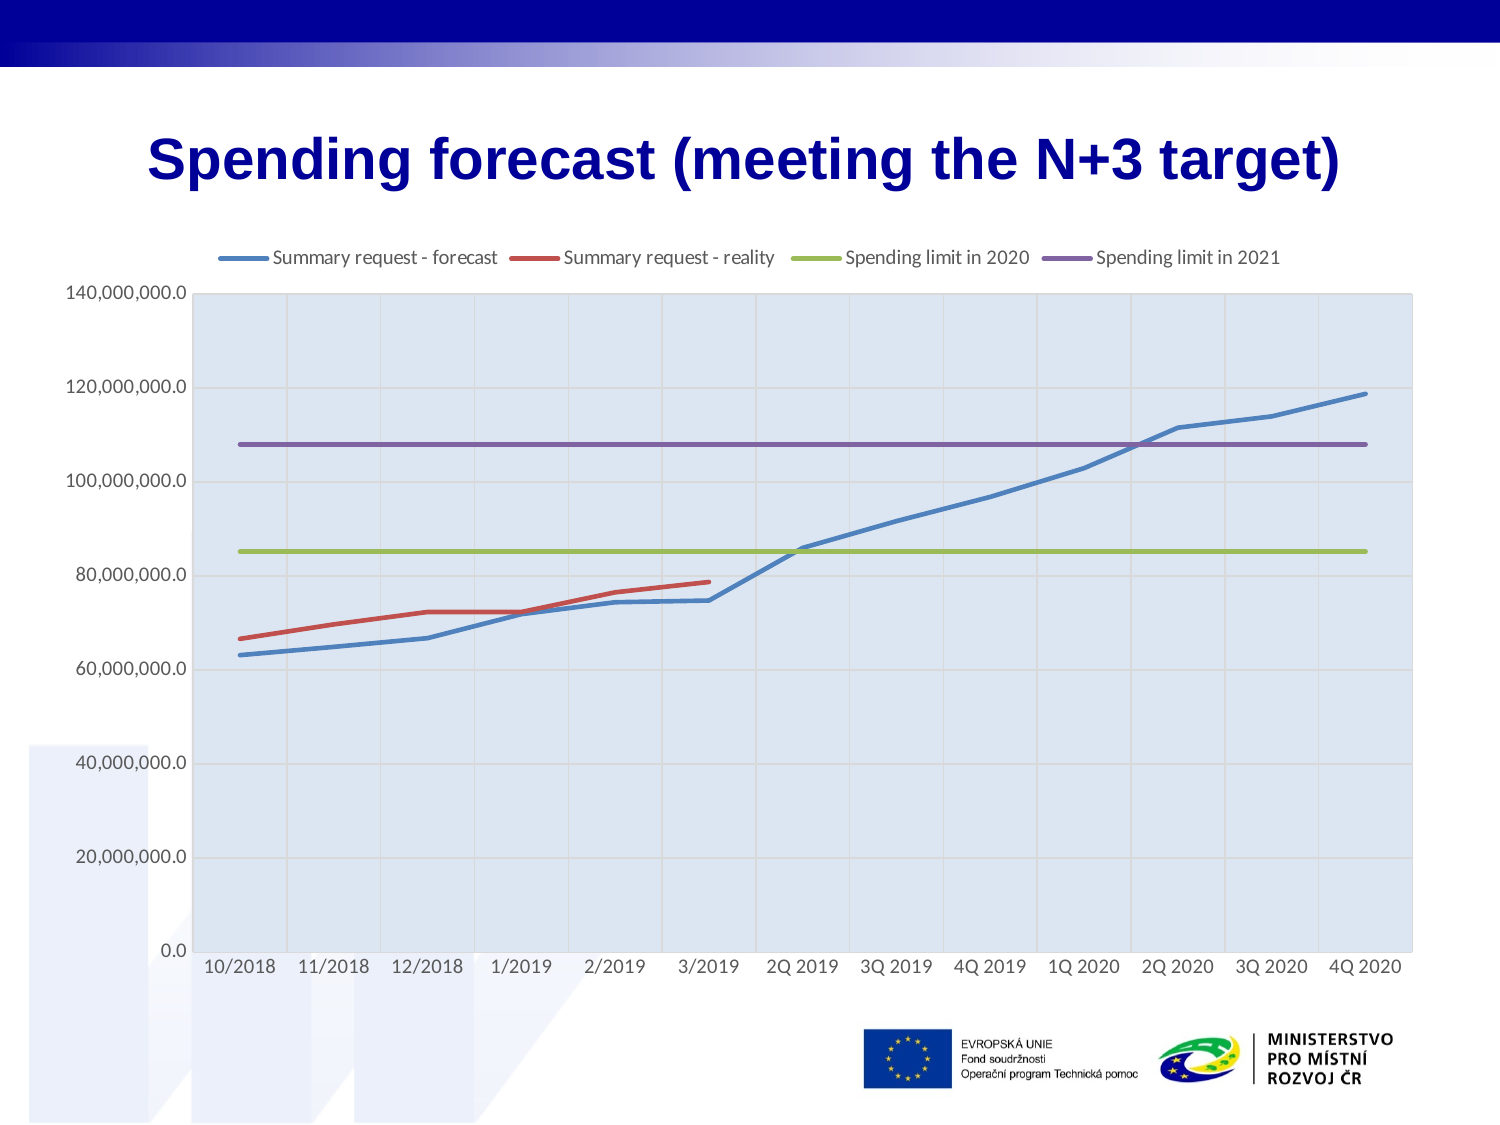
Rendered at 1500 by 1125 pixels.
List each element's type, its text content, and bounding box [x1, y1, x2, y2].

picture [29, 302, 1412, 1125]
chart [64, 231, 1426, 1036]
title Spending forecast (meeting the N+3 target) [64, 113, 1425, 231]
